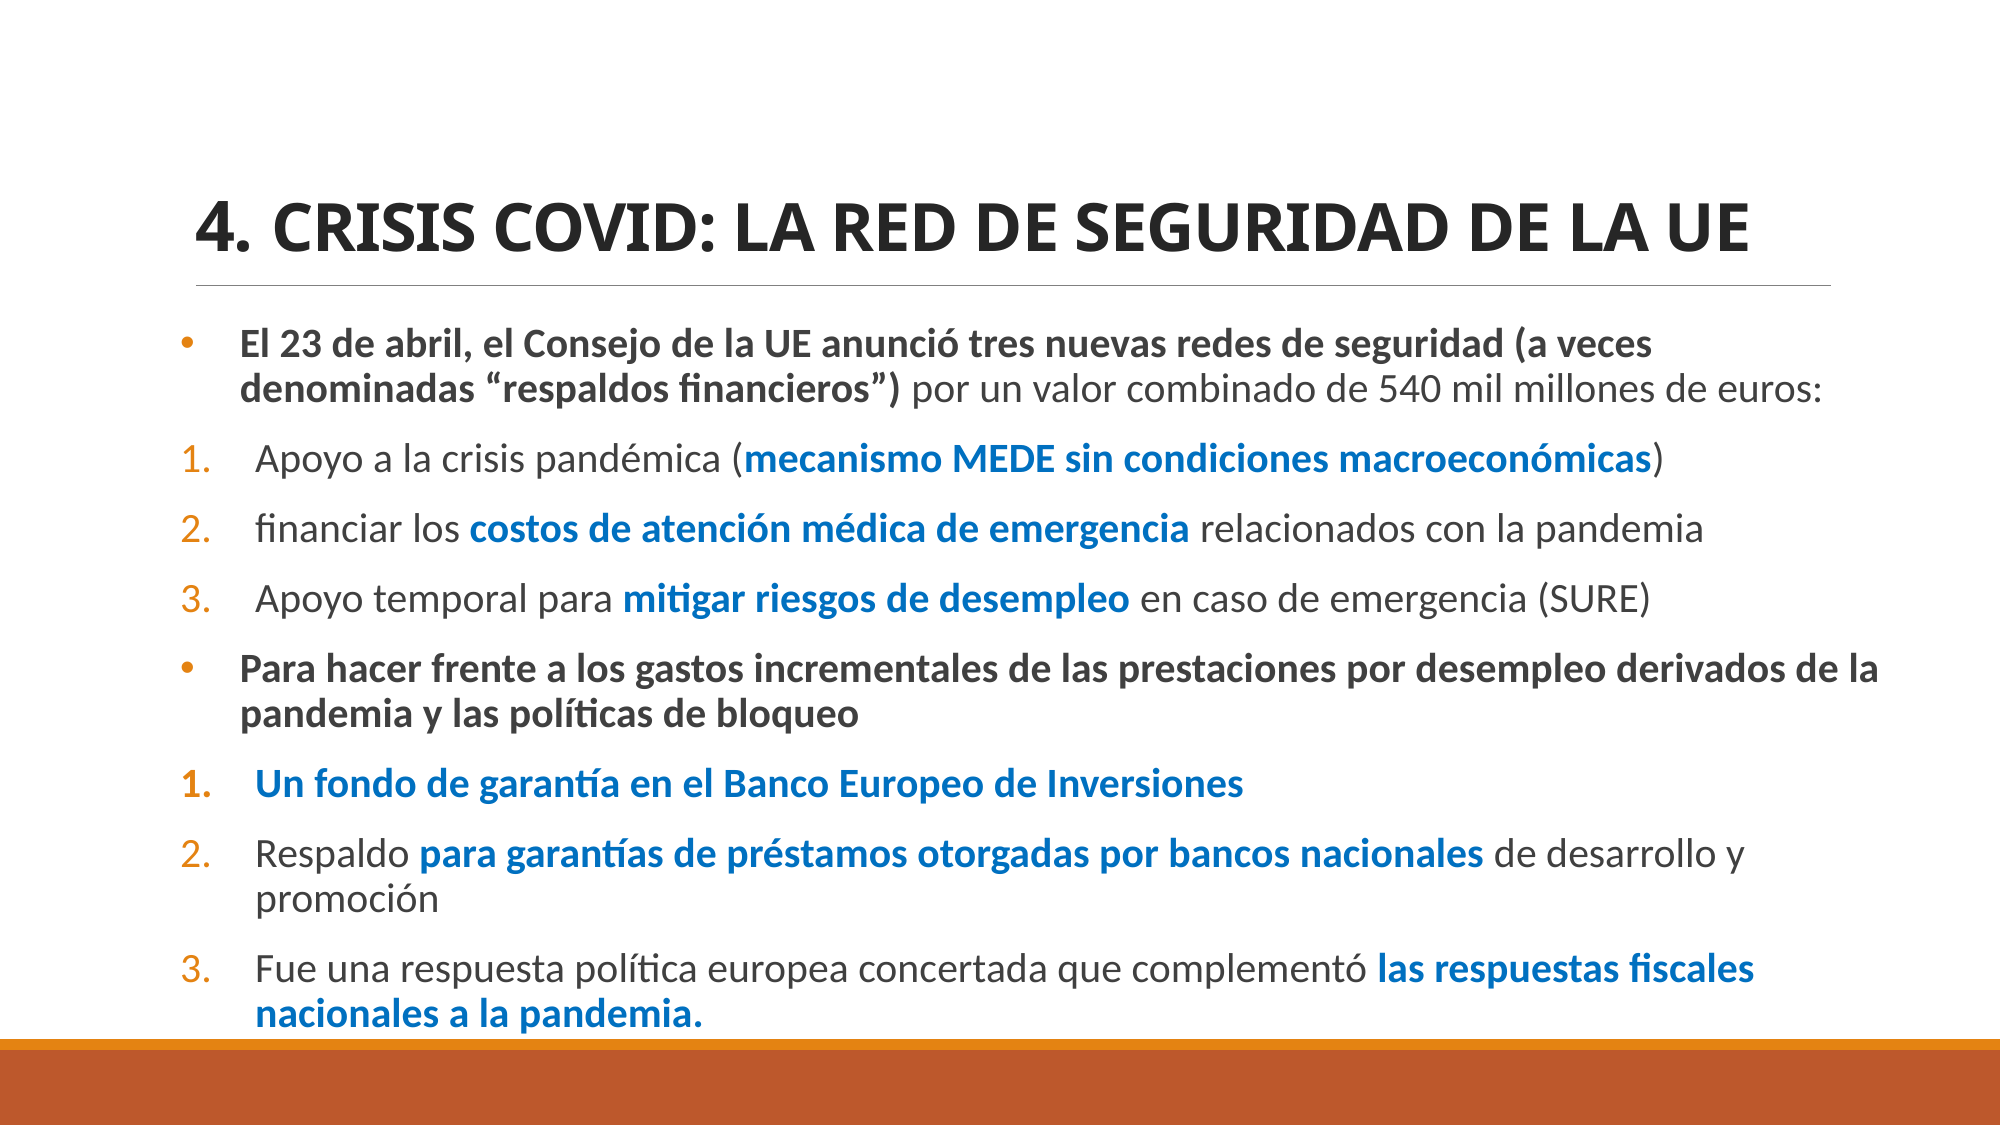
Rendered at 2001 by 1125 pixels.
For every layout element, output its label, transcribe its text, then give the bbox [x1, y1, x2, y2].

text_box 4. CRISIS COVID: LA RED DE SEGURIDAD DE LA UE [180, 157, 1840, 274]
list El 23 de abril, el Consejo de la UE anunció tres nuevas redes de seguridad (a veces denominadas “respaldos financieros”) por un valor combinado de 540 mil millones de euros: Apoyo a la crisis pandémica (mecanismo MEDE sin condiciones macroeconómicas) financiar los costos de atención médica de emergencia relacionados con la pandemia Apoyo temporal para mitigar riesgos de desempleo en caso de emergencia (SURE) Para hacer frente a los gastos incrementales de las prestaciones por desempleo derivados de la pandemia y las políticas de bloqueo Un fondo de garantía en el Banco Europeo de Inversiones Respaldo para garantías de préstamos otorgadas por bancos nacionales de desarrollo y promoción Fue una respuesta política europea concertada que complementó las respuestas fiscales nacionales a la pandemia. [180, 314, 1886, 1059]
